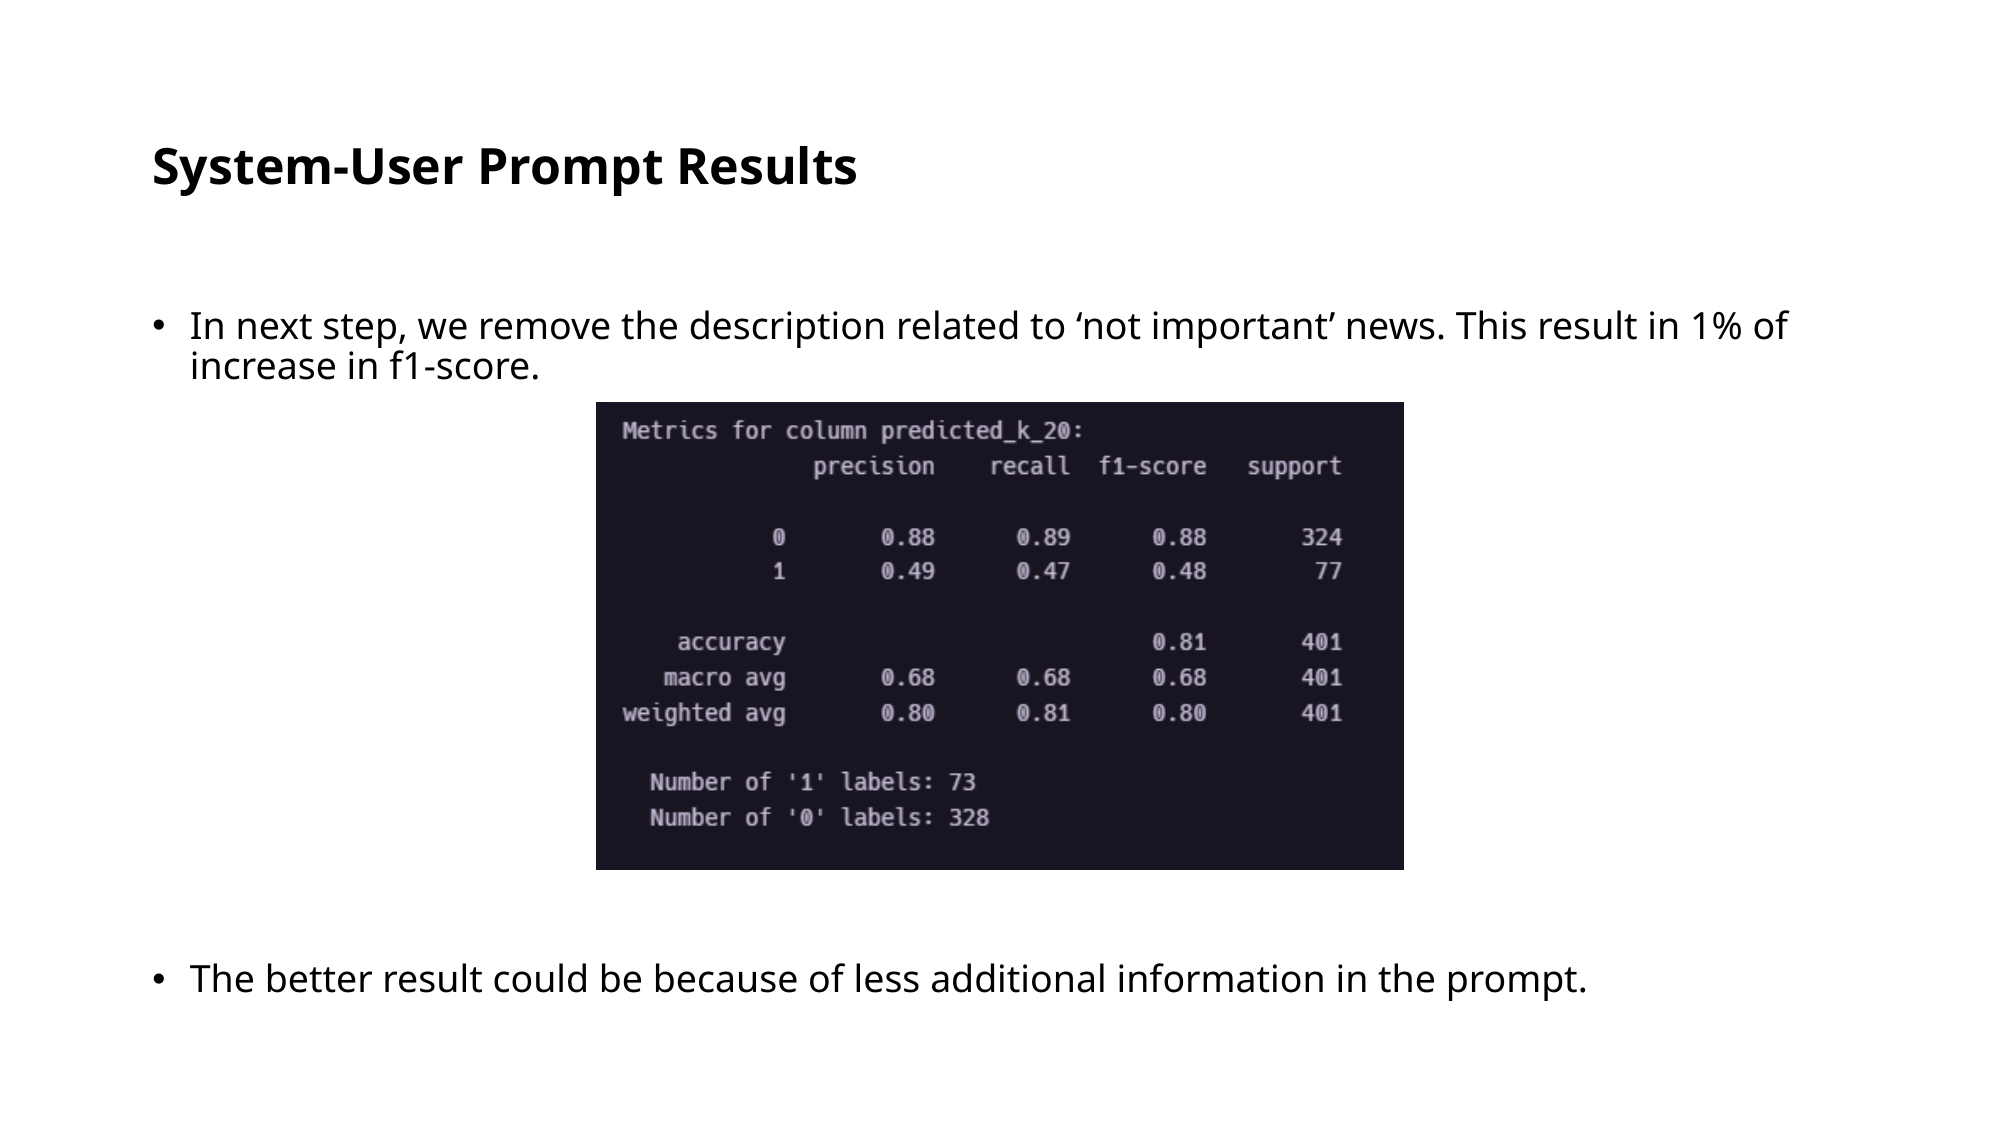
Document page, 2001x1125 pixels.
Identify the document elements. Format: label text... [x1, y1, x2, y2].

title System-User Prompt Results [137, 59, 1863, 278]
picture [595, 401, 1404, 871]
list In next step, we remove the description related to ‘not important’ news. This result in 1% of increase in f1-score. The better result could be because of less additional information in the prompt. [137, 299, 1863, 1014]
